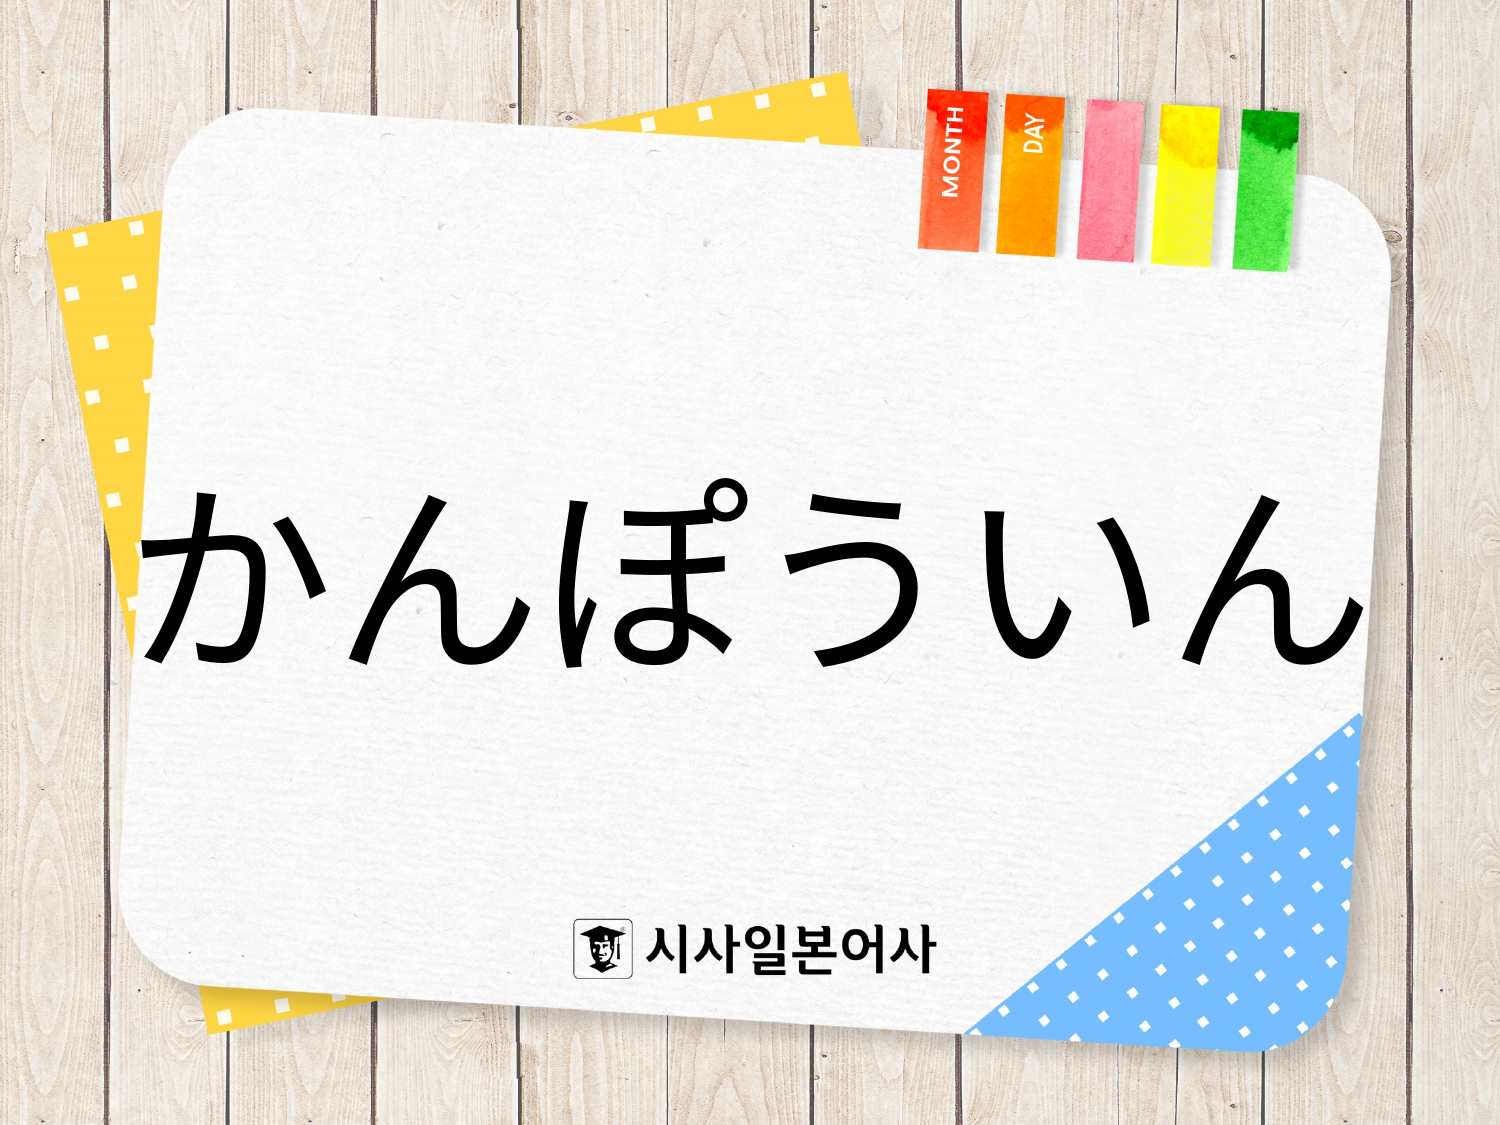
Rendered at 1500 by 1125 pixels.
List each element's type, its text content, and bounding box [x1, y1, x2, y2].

picture [0, 0, 1500, 1125]
title かんぽういん [75, 338, 1425, 811]
